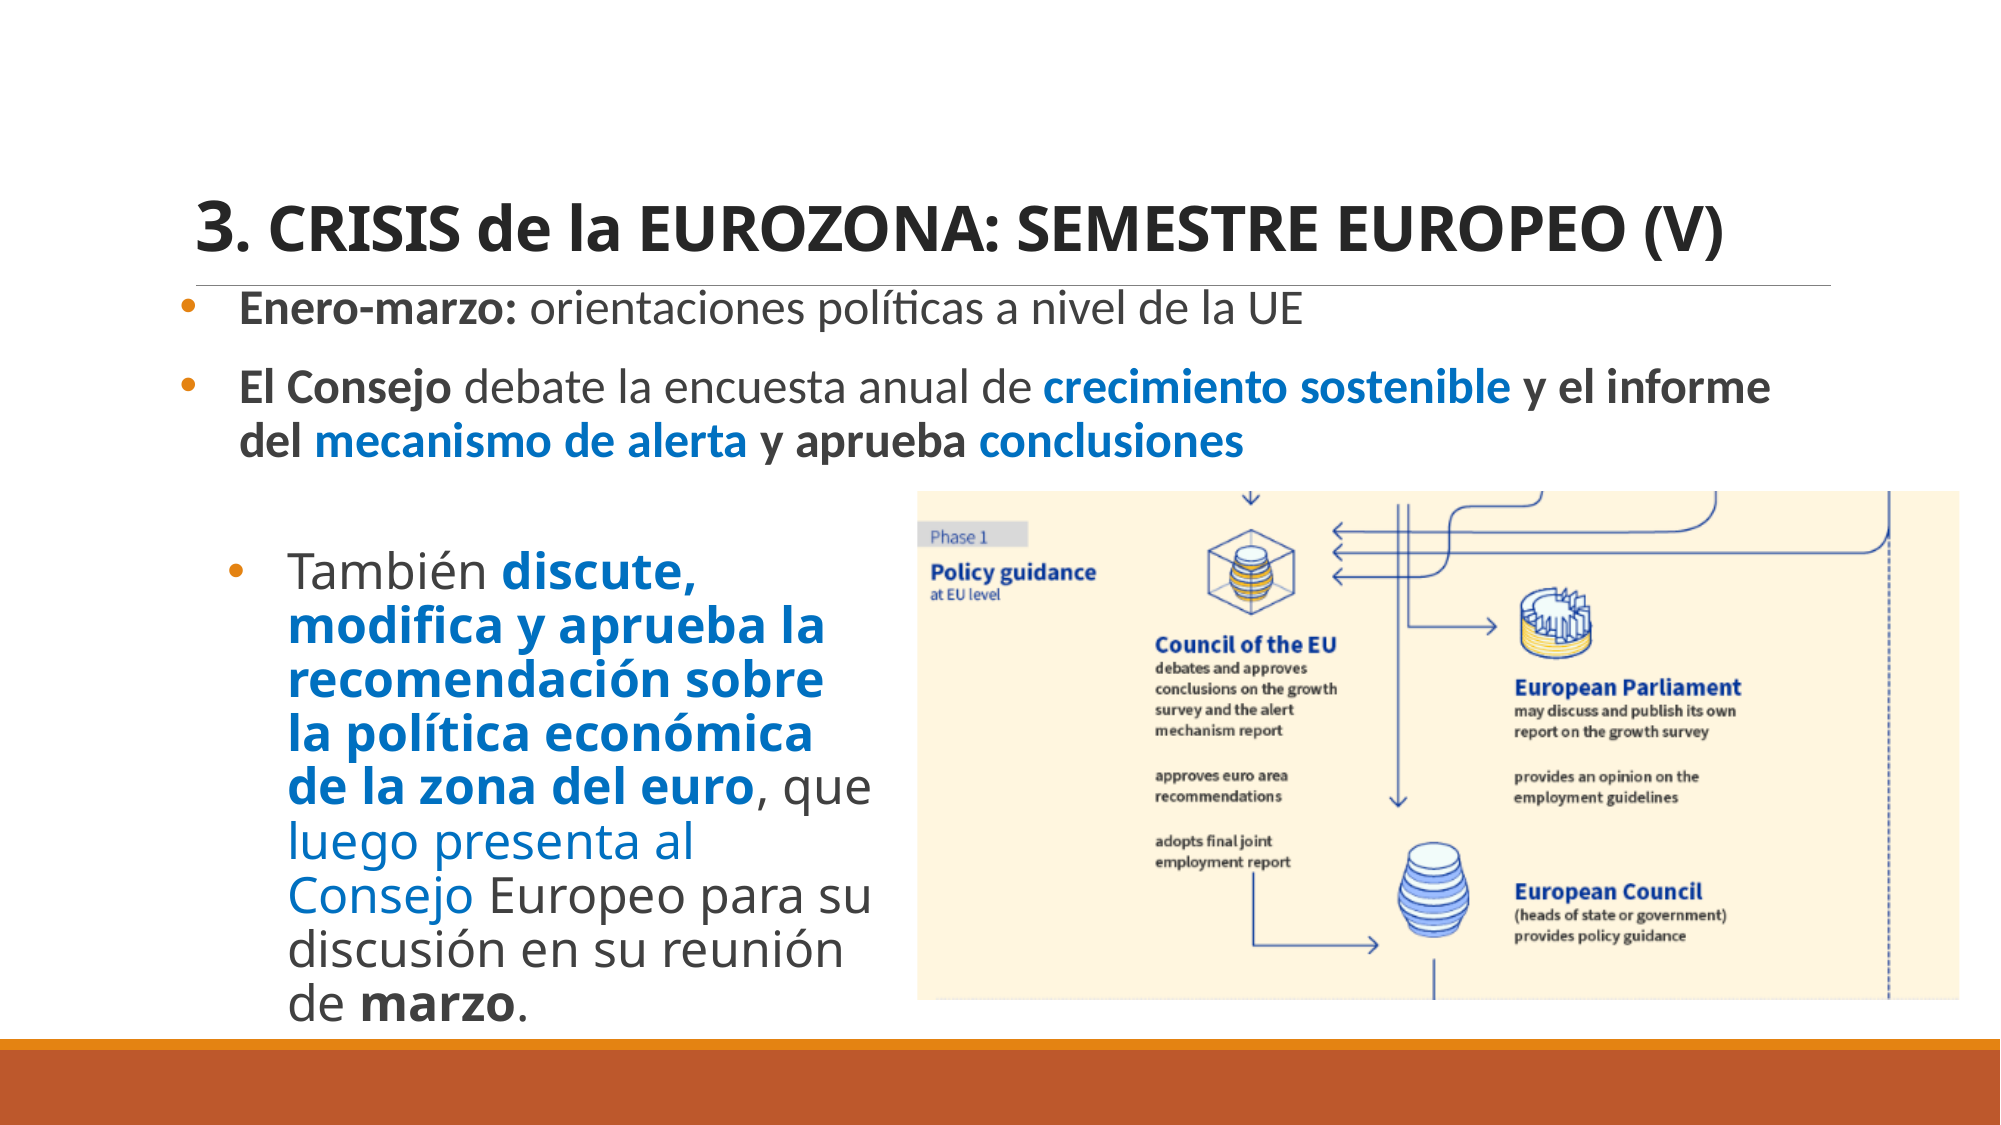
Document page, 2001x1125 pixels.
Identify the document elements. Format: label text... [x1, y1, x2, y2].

text_box 3. CRISIS de la EUROZONA: SEMESTRE EUROPEO (V) [180, 157, 1840, 274]
text_box También discute, modifica y aprueba la recomendación sobre la política económica de la zona del euro, que luego presenta al Consejo Europeo para su discusión en su reunión de marzo. [179, 538, 882, 1035]
picture [916, 491, 1960, 1001]
list Enero-marzo: orientaciones políticas a nivel de la UE El Consejo debate la encuesta anual de crecimiento sostenible y el informe del mecanismo de alerta y aprueba conclusiones [179, 273, 1839, 894]
